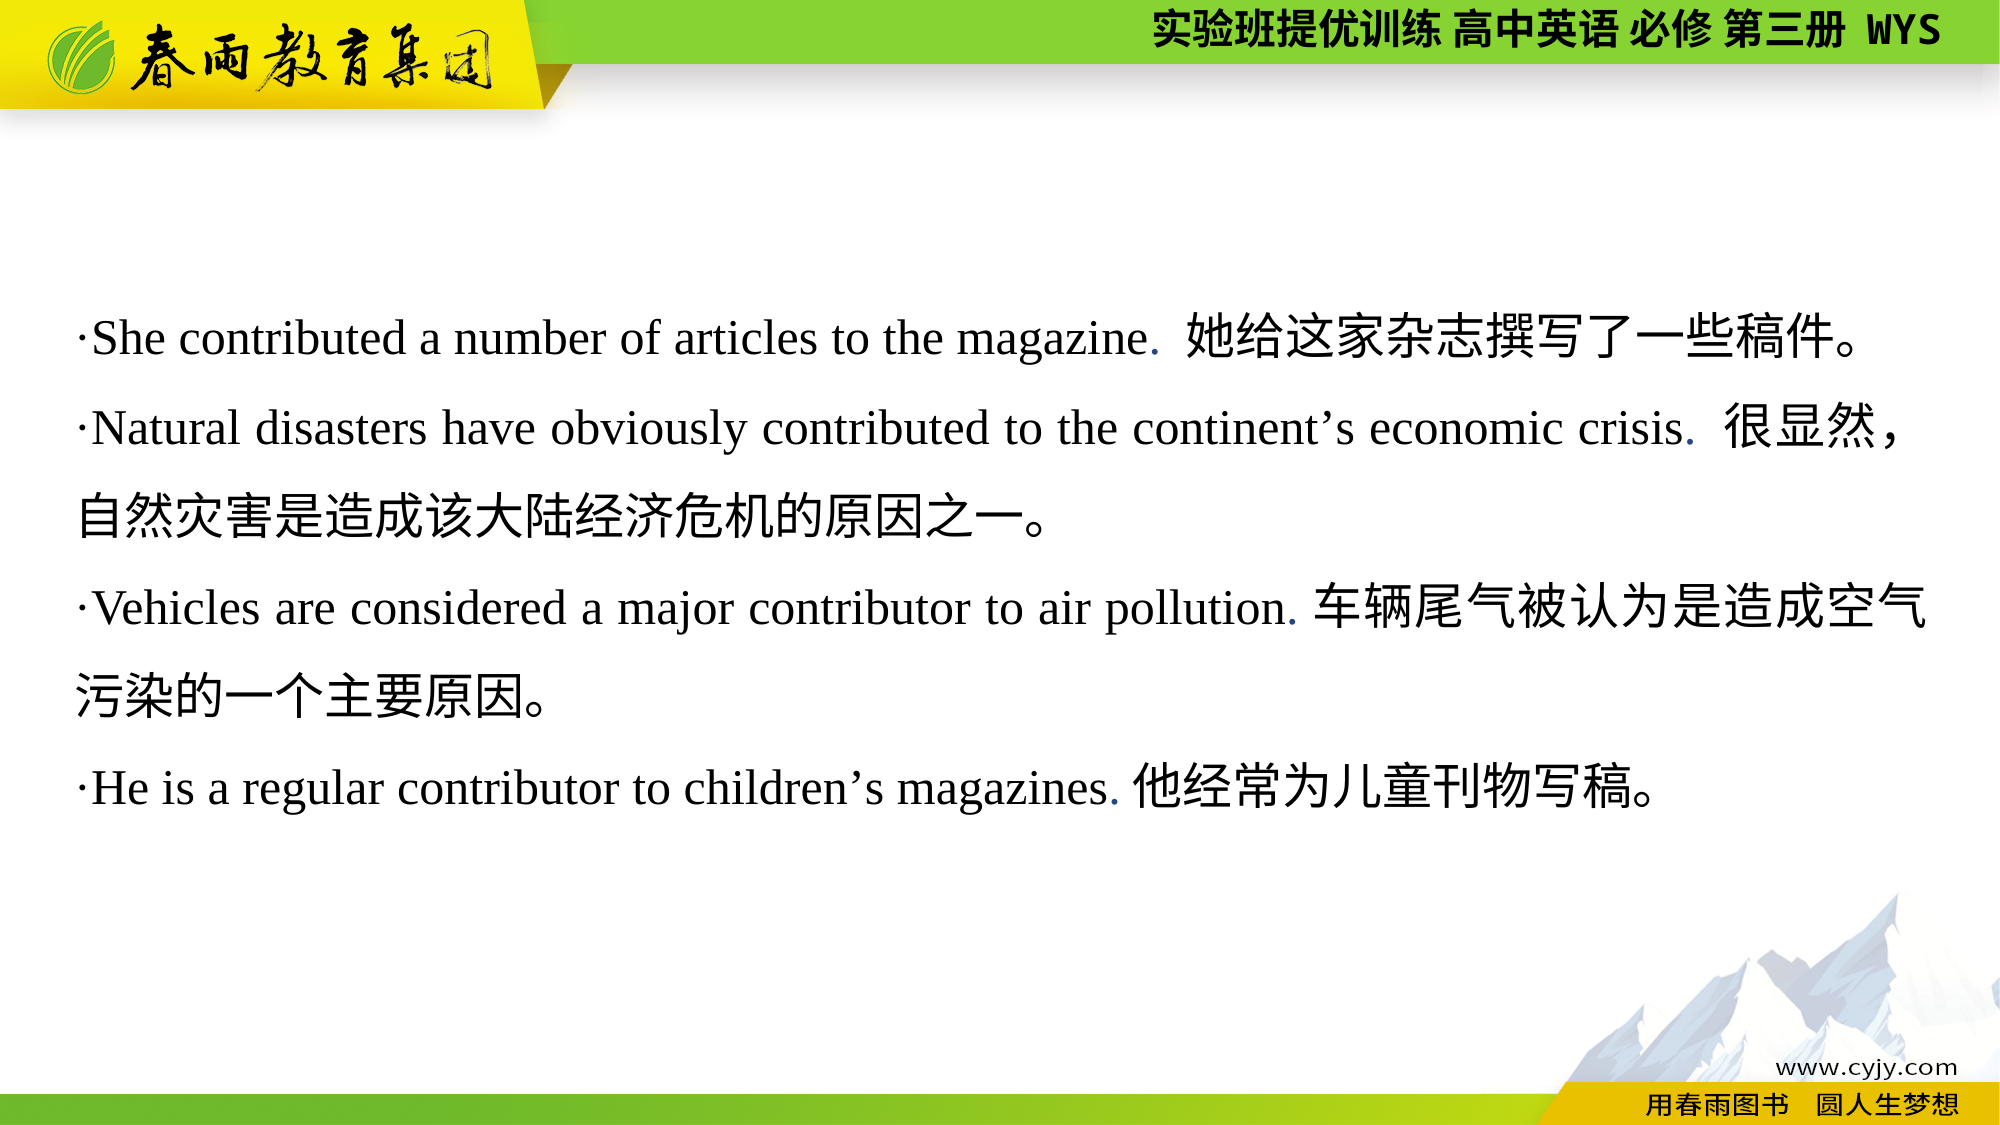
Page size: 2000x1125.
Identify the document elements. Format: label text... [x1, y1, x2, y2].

picture [0, 0, 2000, 1125]
list ·She contributed a number of articles to the magazine. 她给这家杂志撰写了一些稿件。 ·Natural disasters have obviously contributed to the continent’s economic crisis. 很显然，自然灾害是造成该大陆经济危机的原因之一。 ·Vehicles are considered a major contributor to air pollution.车辆尾气被认为是造成空气污染的一个主要原因。 ·He is a regular contributor to children’s magazines.他经常为儿童刊物写稿。 [59, 267, 1944, 828]
